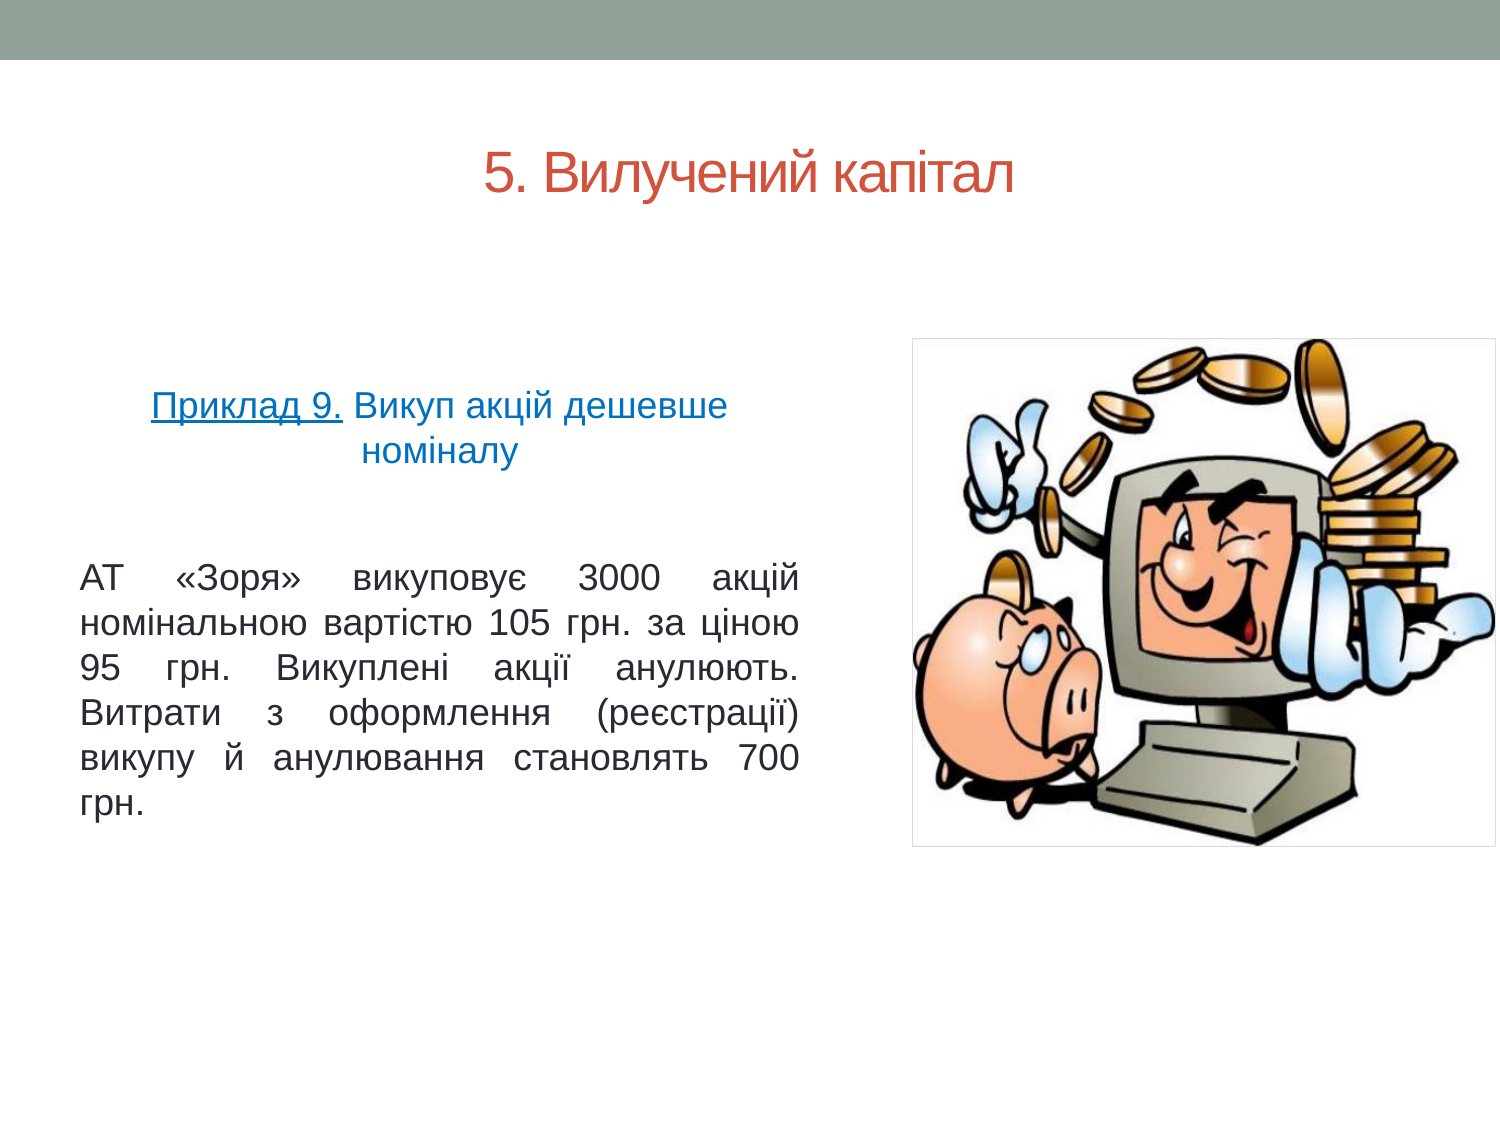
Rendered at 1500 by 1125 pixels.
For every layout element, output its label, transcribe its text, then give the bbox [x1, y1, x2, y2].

picture [912, 338, 1496, 847]
text_box Приклад 9. Викуп акцій дешевше номіналу АТ «Зоря» викуповує 3000 акцій номінальною вартістю 105 грн. за ціною 95 грн. Викуплені акції анулюють. Витрати з оформлення (реєстрації) викупу й анулювання становлять 700 грн. [64, 373, 815, 831]
title 5. Вилучений капітал [75, 87, 1425, 250]
